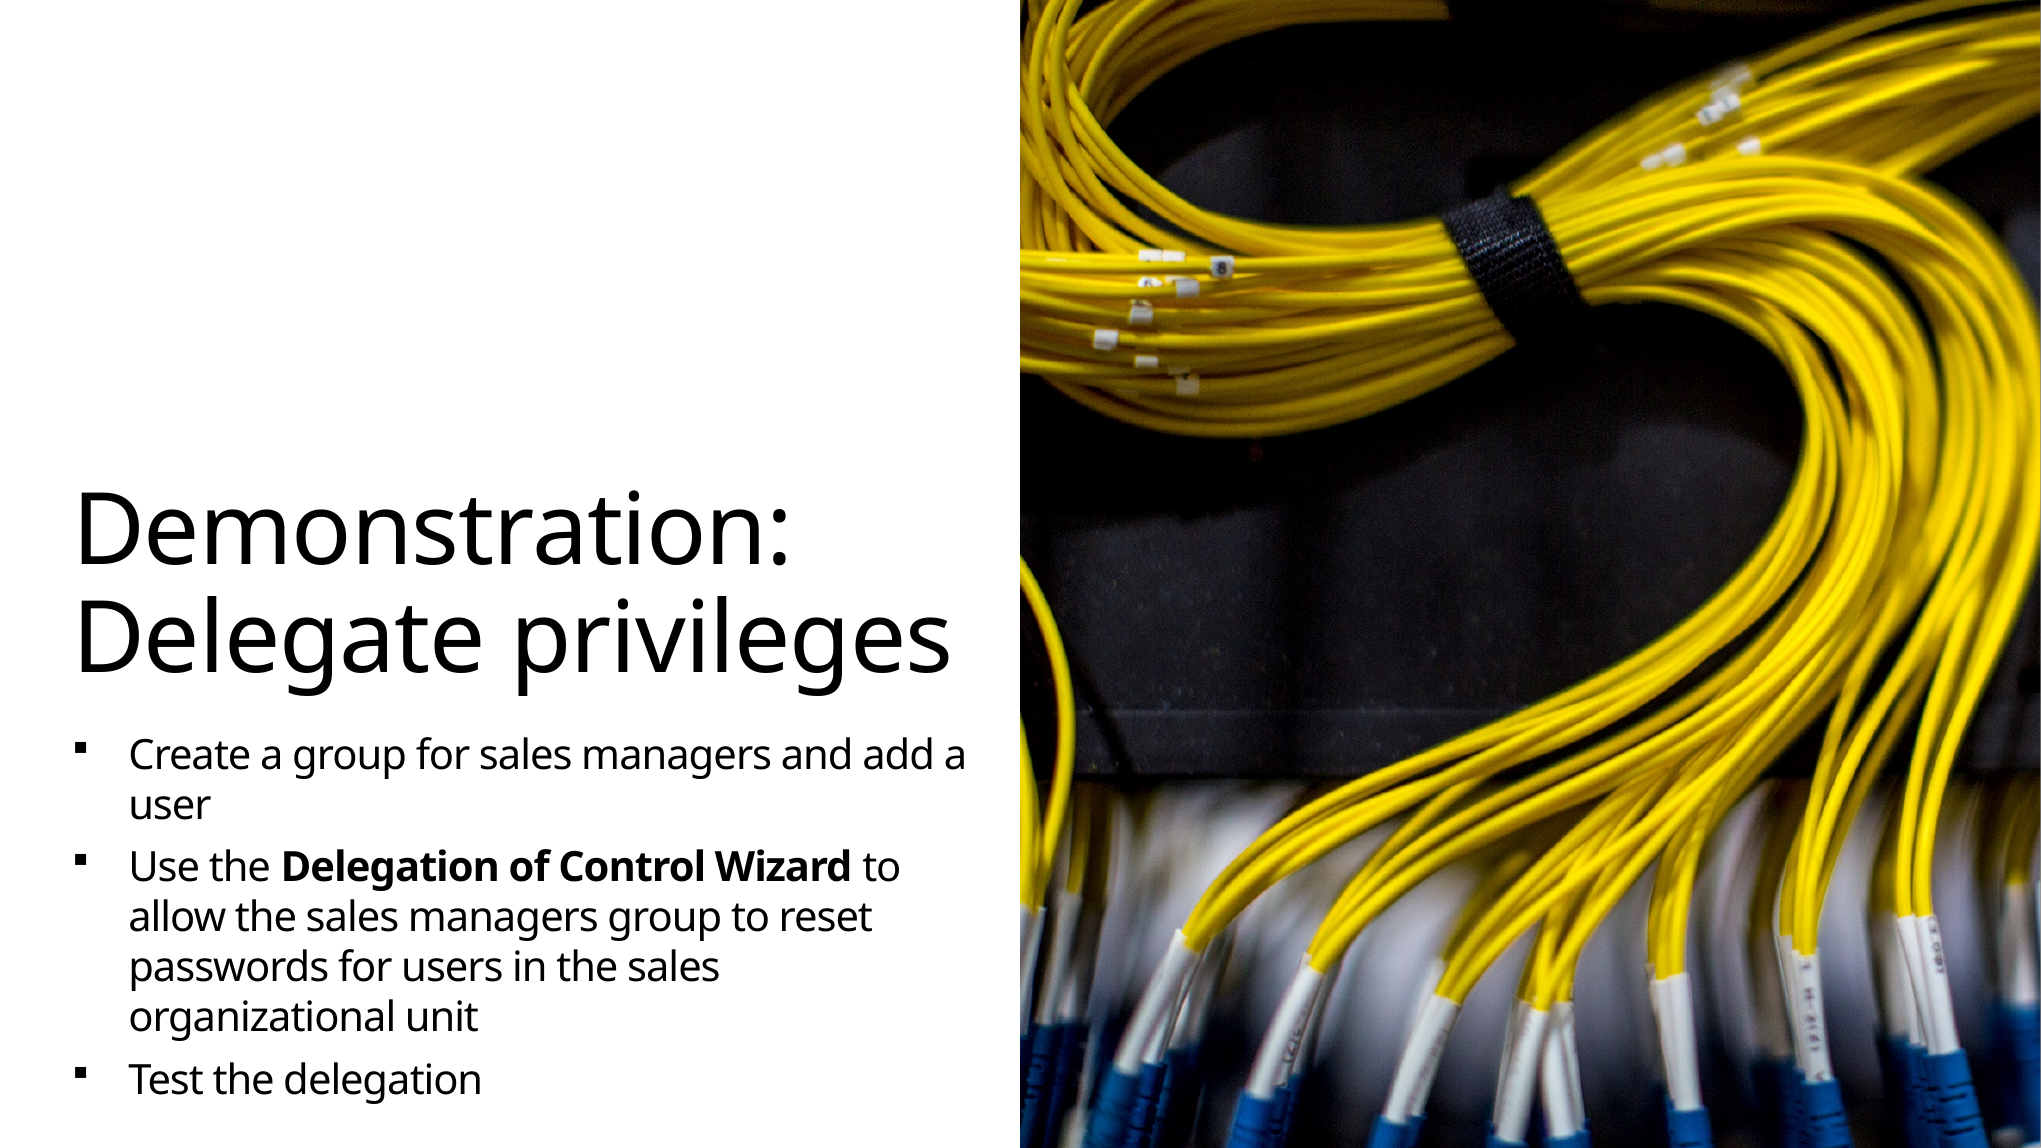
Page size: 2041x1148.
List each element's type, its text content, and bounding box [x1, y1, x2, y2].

picture [1020, 0, 2041, 1148]
subtitle Create a group for sales managers and add a user Use the Delegation of Control Wizard to allow the sales managers group to reset passwords for users in the sales organizational unit Test the delegation [72, 727, 981, 1059]
title Demonstration: Delegate privileges [71, 424, 981, 725]
